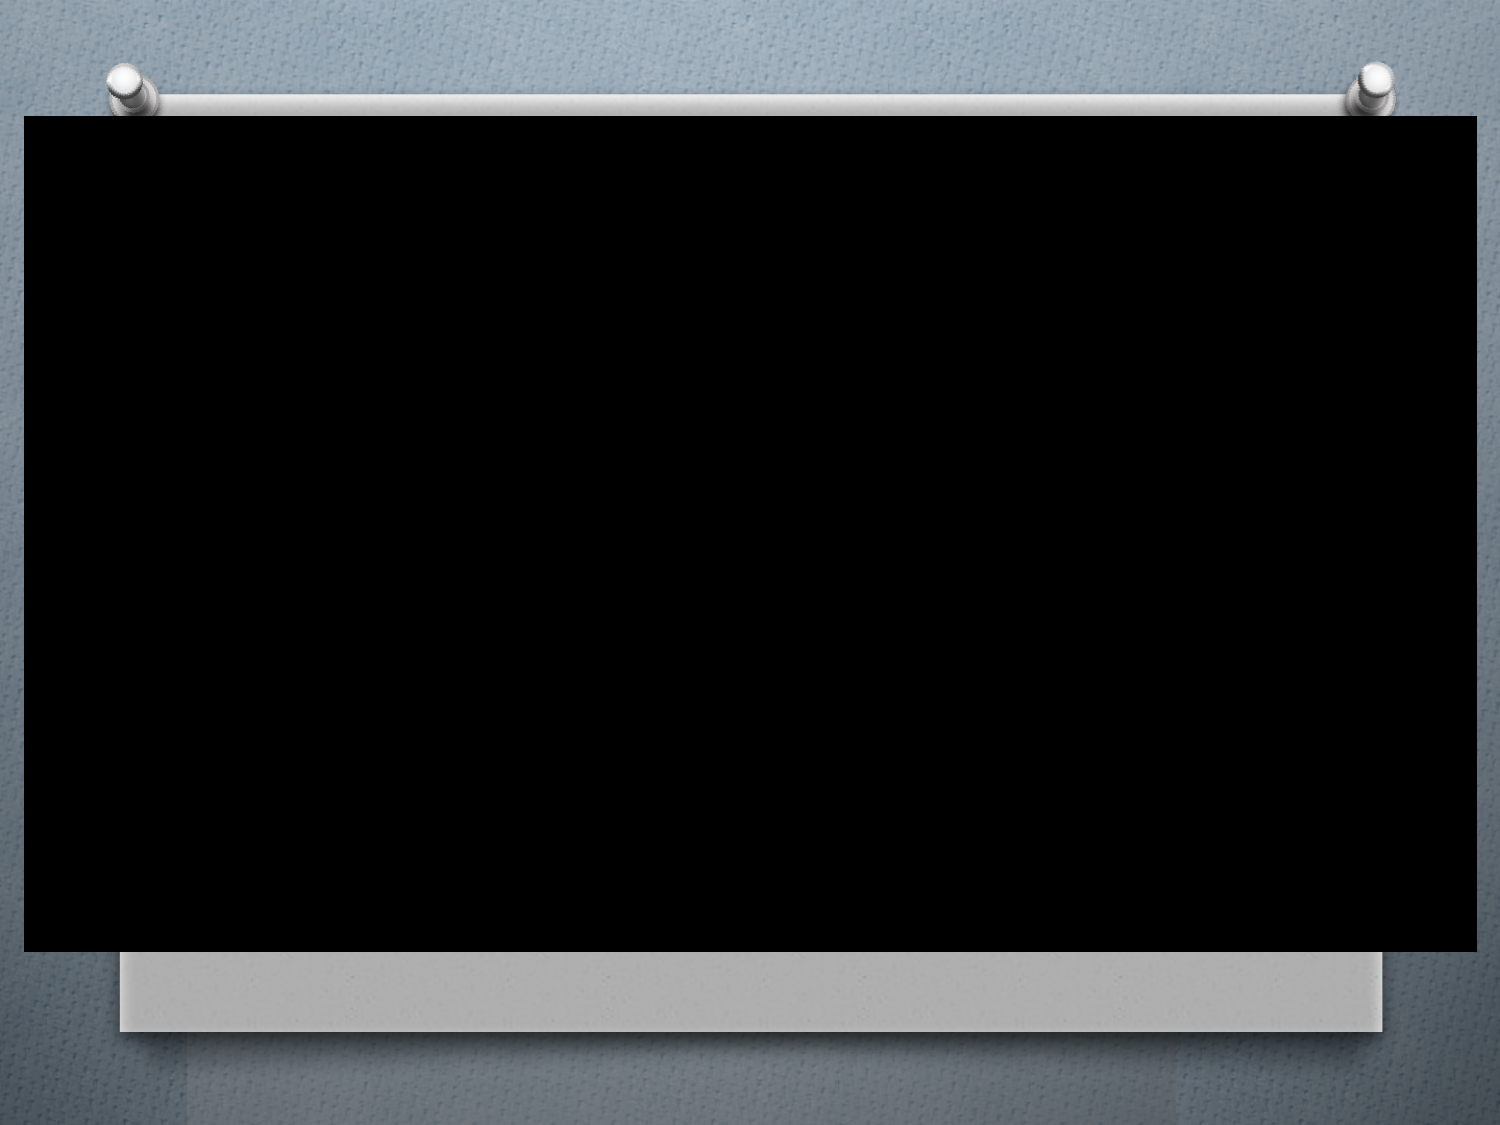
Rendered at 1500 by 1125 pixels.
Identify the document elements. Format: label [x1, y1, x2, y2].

picture [75, 29, 198, 115]
text_box [23, 115, 1478, 953]
picture [1317, 35, 1436, 115]
